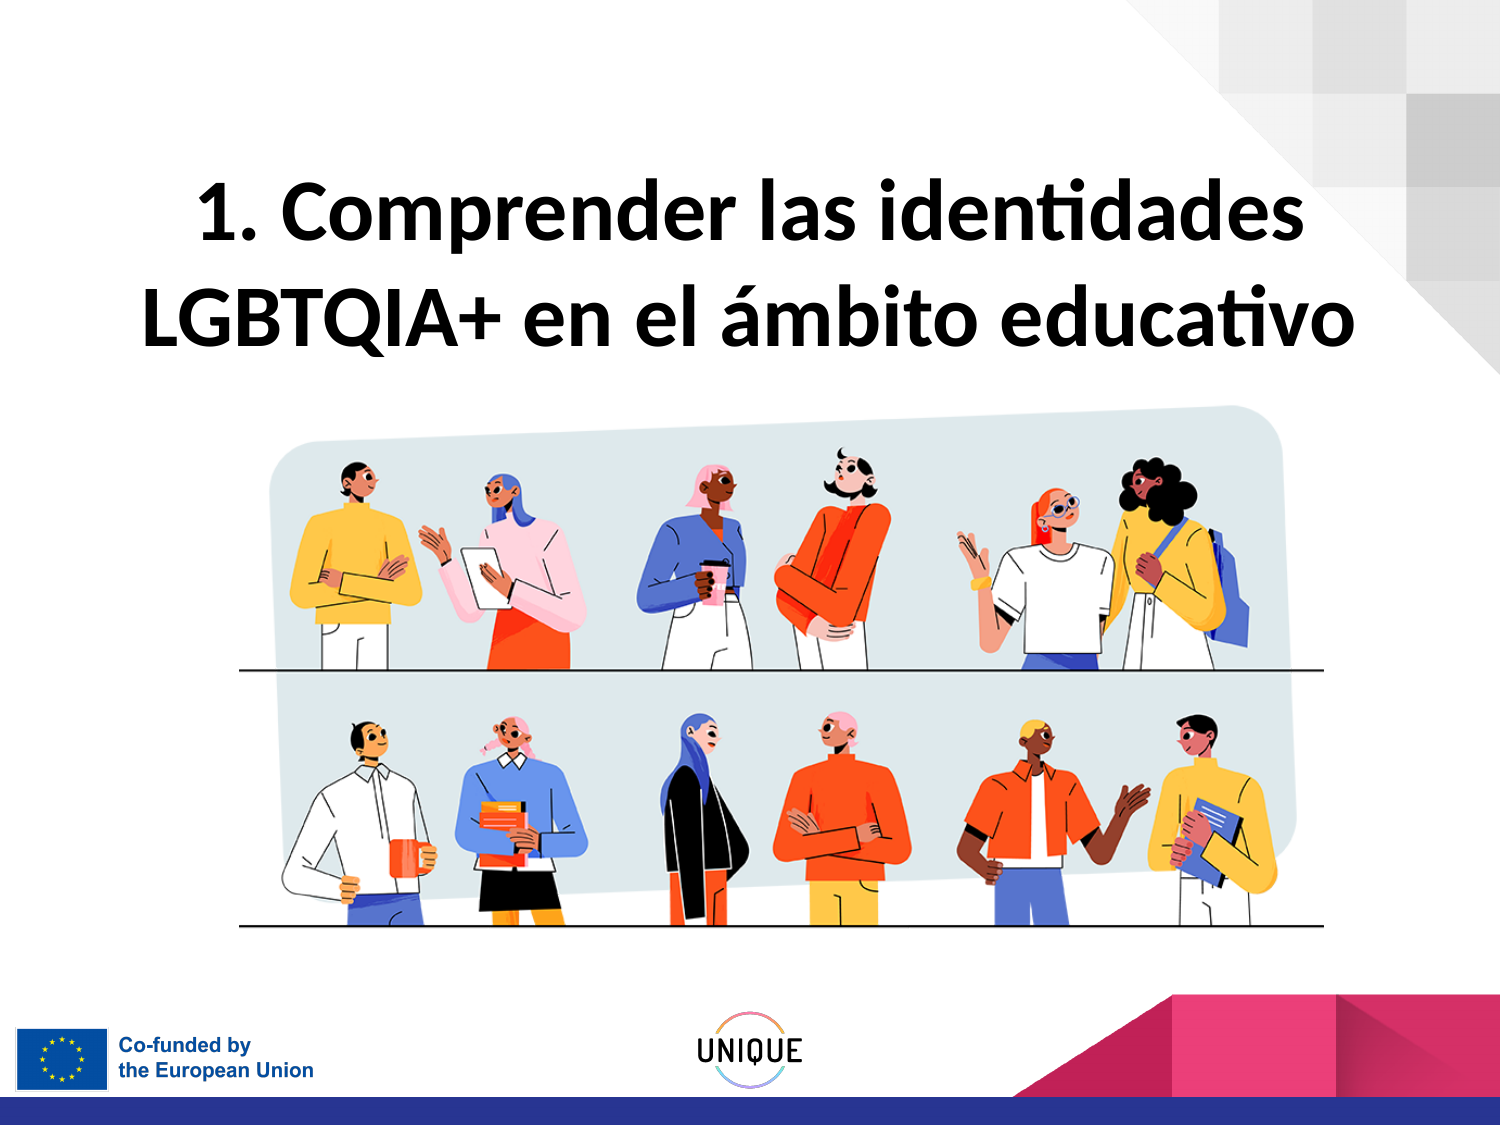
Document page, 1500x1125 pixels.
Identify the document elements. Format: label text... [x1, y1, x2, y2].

title 1. Comprender las identidades LGBTQIA+ en el ámbito educativo [112, 137, 1388, 379]
picture [1125, 0, 1500, 375]
picture [238, 394, 1325, 949]
picture [0, 993, 1500, 1125]
